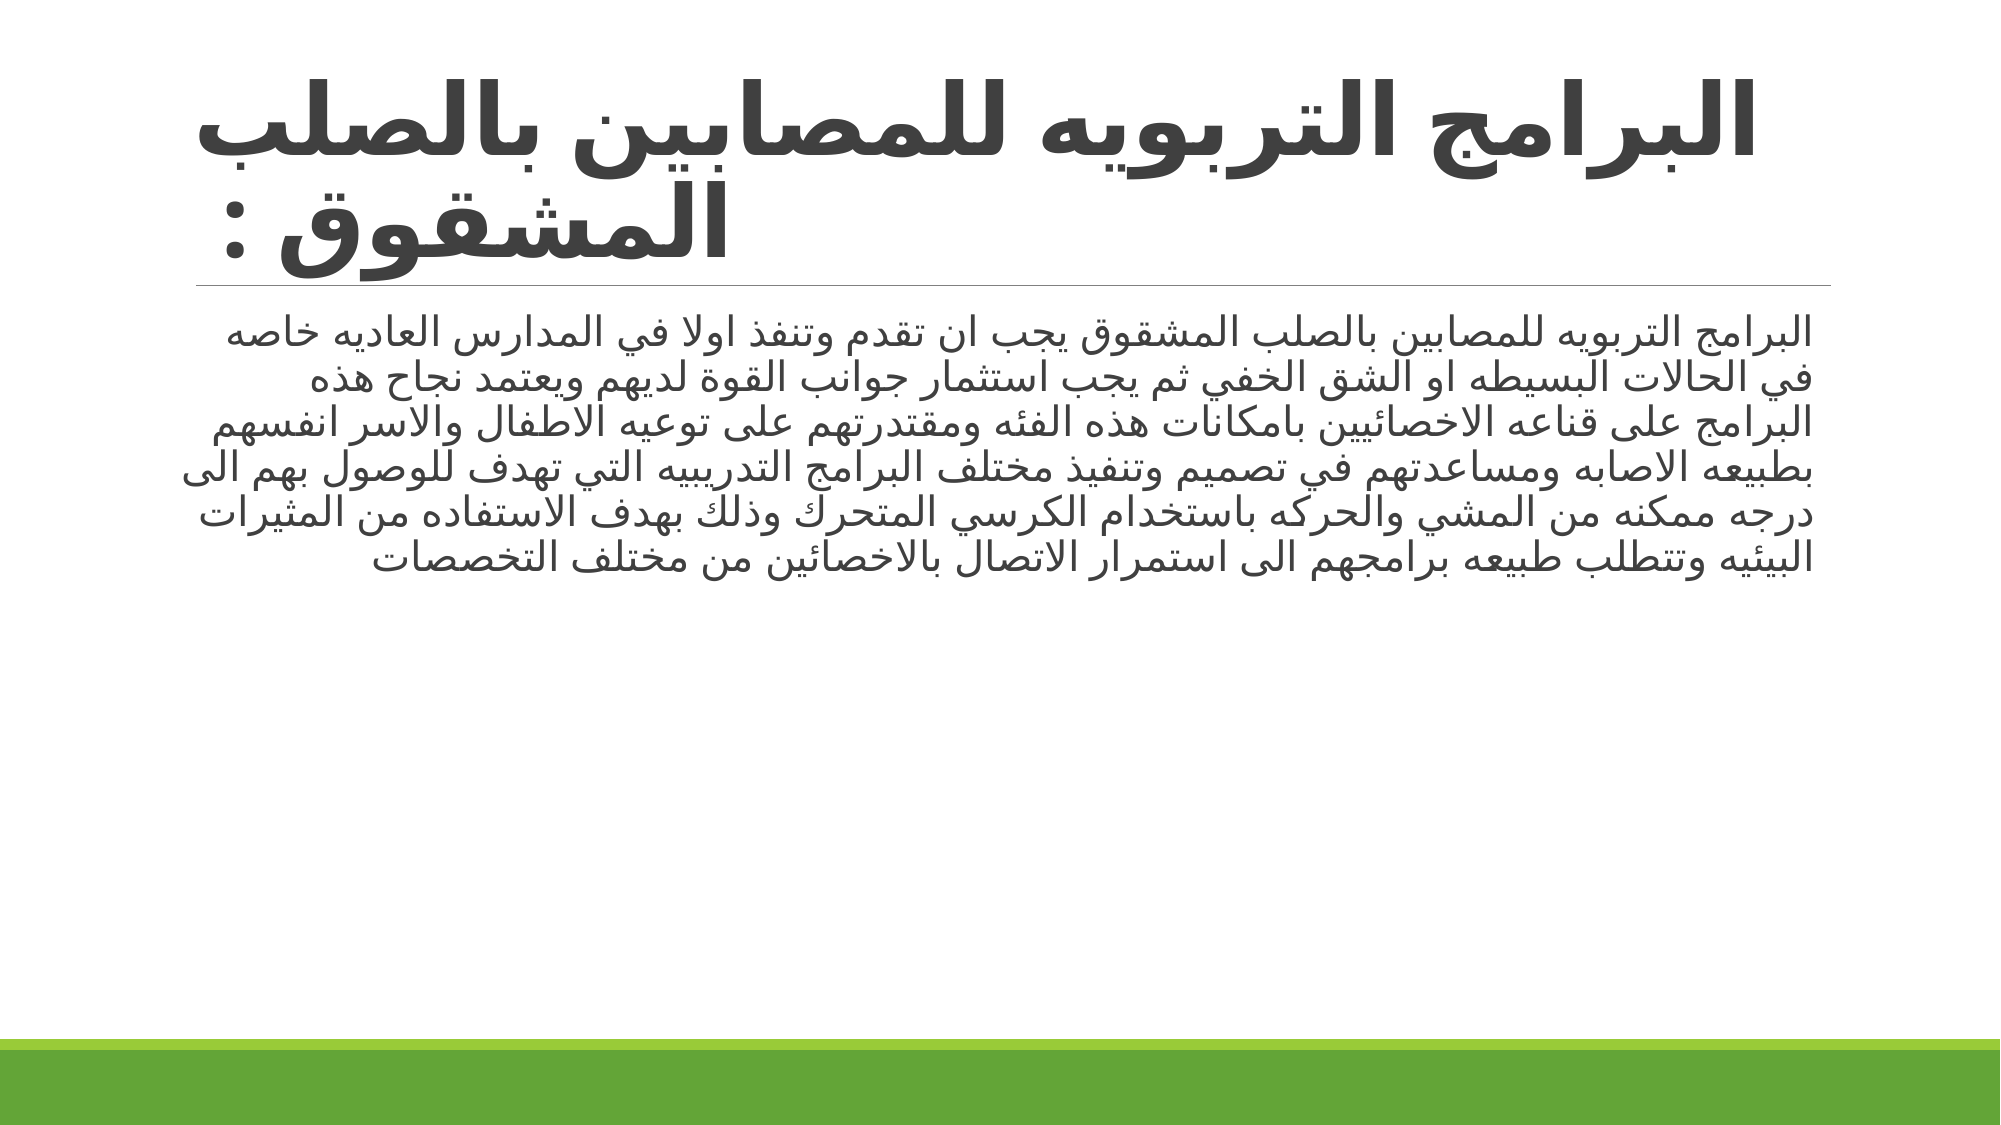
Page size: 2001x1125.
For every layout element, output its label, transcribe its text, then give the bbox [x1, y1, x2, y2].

title البرامج التربويه للمصابين بالصلب المشقوق : [180, 47, 1830, 285]
list البرامج التربويه للمصابين بالصلب المشقوق يجب ان تقدم وتنفذ اولا في المدارس العاديه خاصه في الحالات البسيطه او الشق الخفي ثم يجب استثمار جوانب القوة لديهم ويعتمد نجاح هذه البرامج على قناعه الاخصائيين بامكانات هذه الفئه ومقتدرتهم على توعيه الاطفال والاسر انفسهم بطبيعه الاصابه ومساعدتهم في تصميم وتنفيذ مختلف البرامج التدريبيه التي تهدف للوصول بهم الى درجه ممكنه من المشي والحركه باستخدام الكرسي المتحرك وذلك بهدف الاستفاده من المثيرات البيئيه وتتطلب طبيعه برامجهم الى استمرار الاتصال بالاخصائين من مختلف التخصصات [180, 302, 1830, 963]
